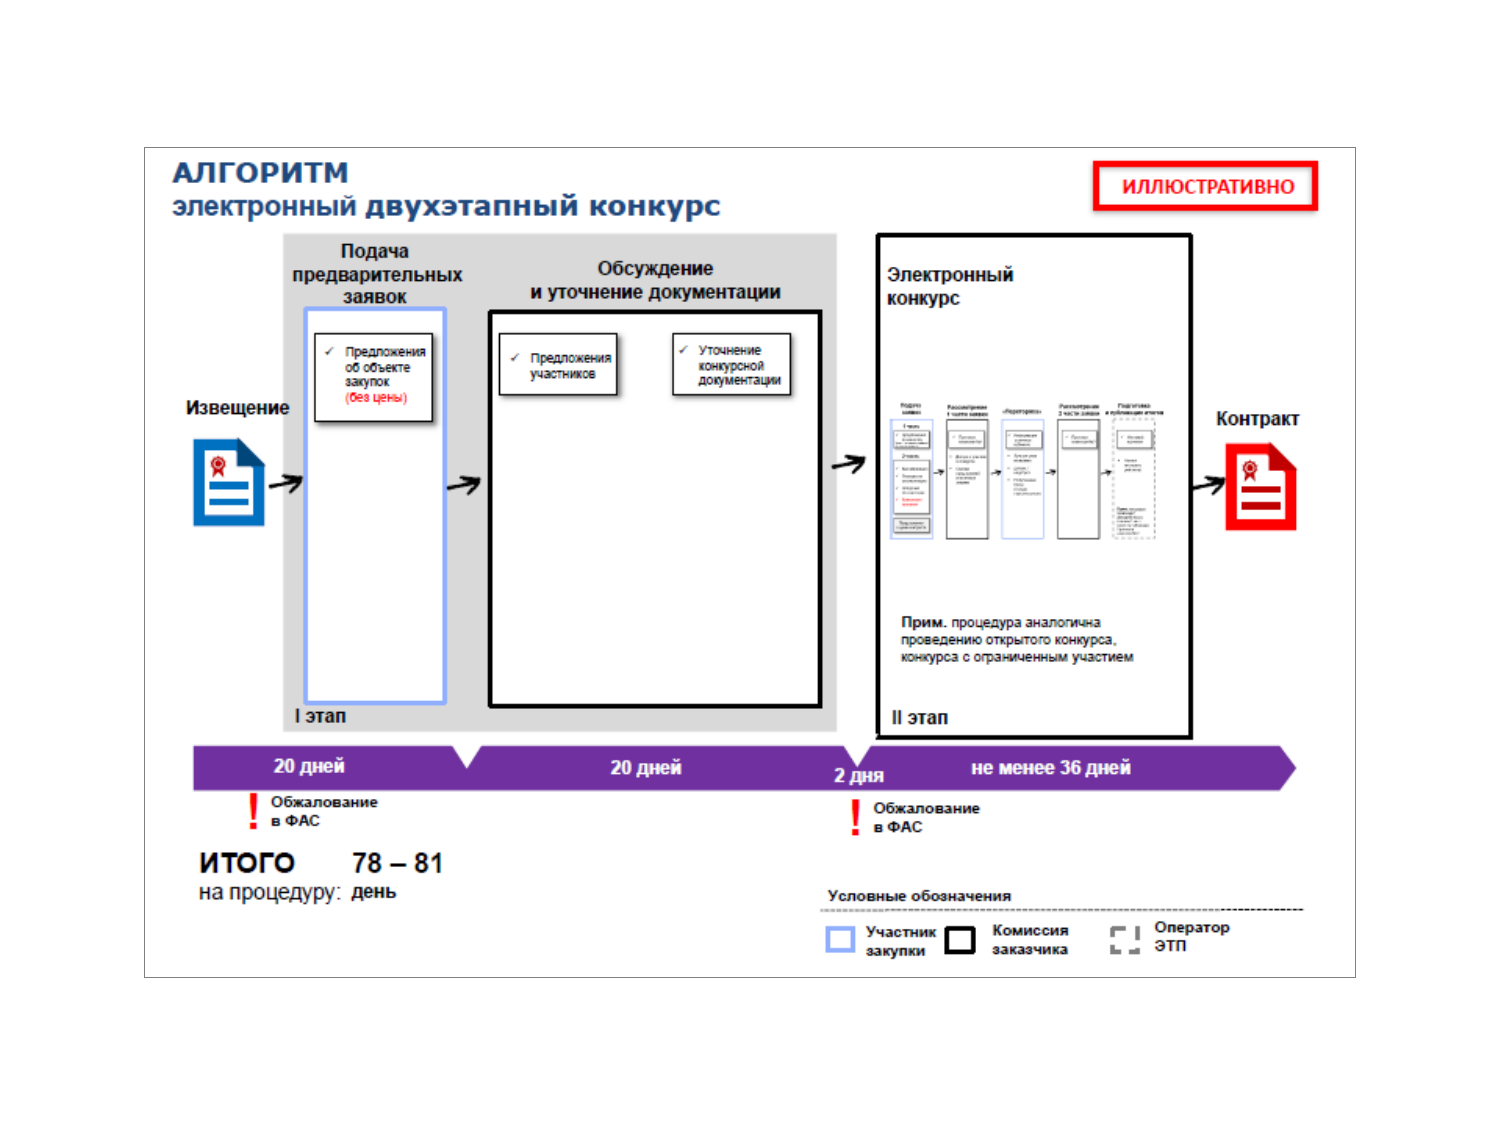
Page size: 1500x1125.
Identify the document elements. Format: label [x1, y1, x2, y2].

picture [144, 147, 1356, 978]
